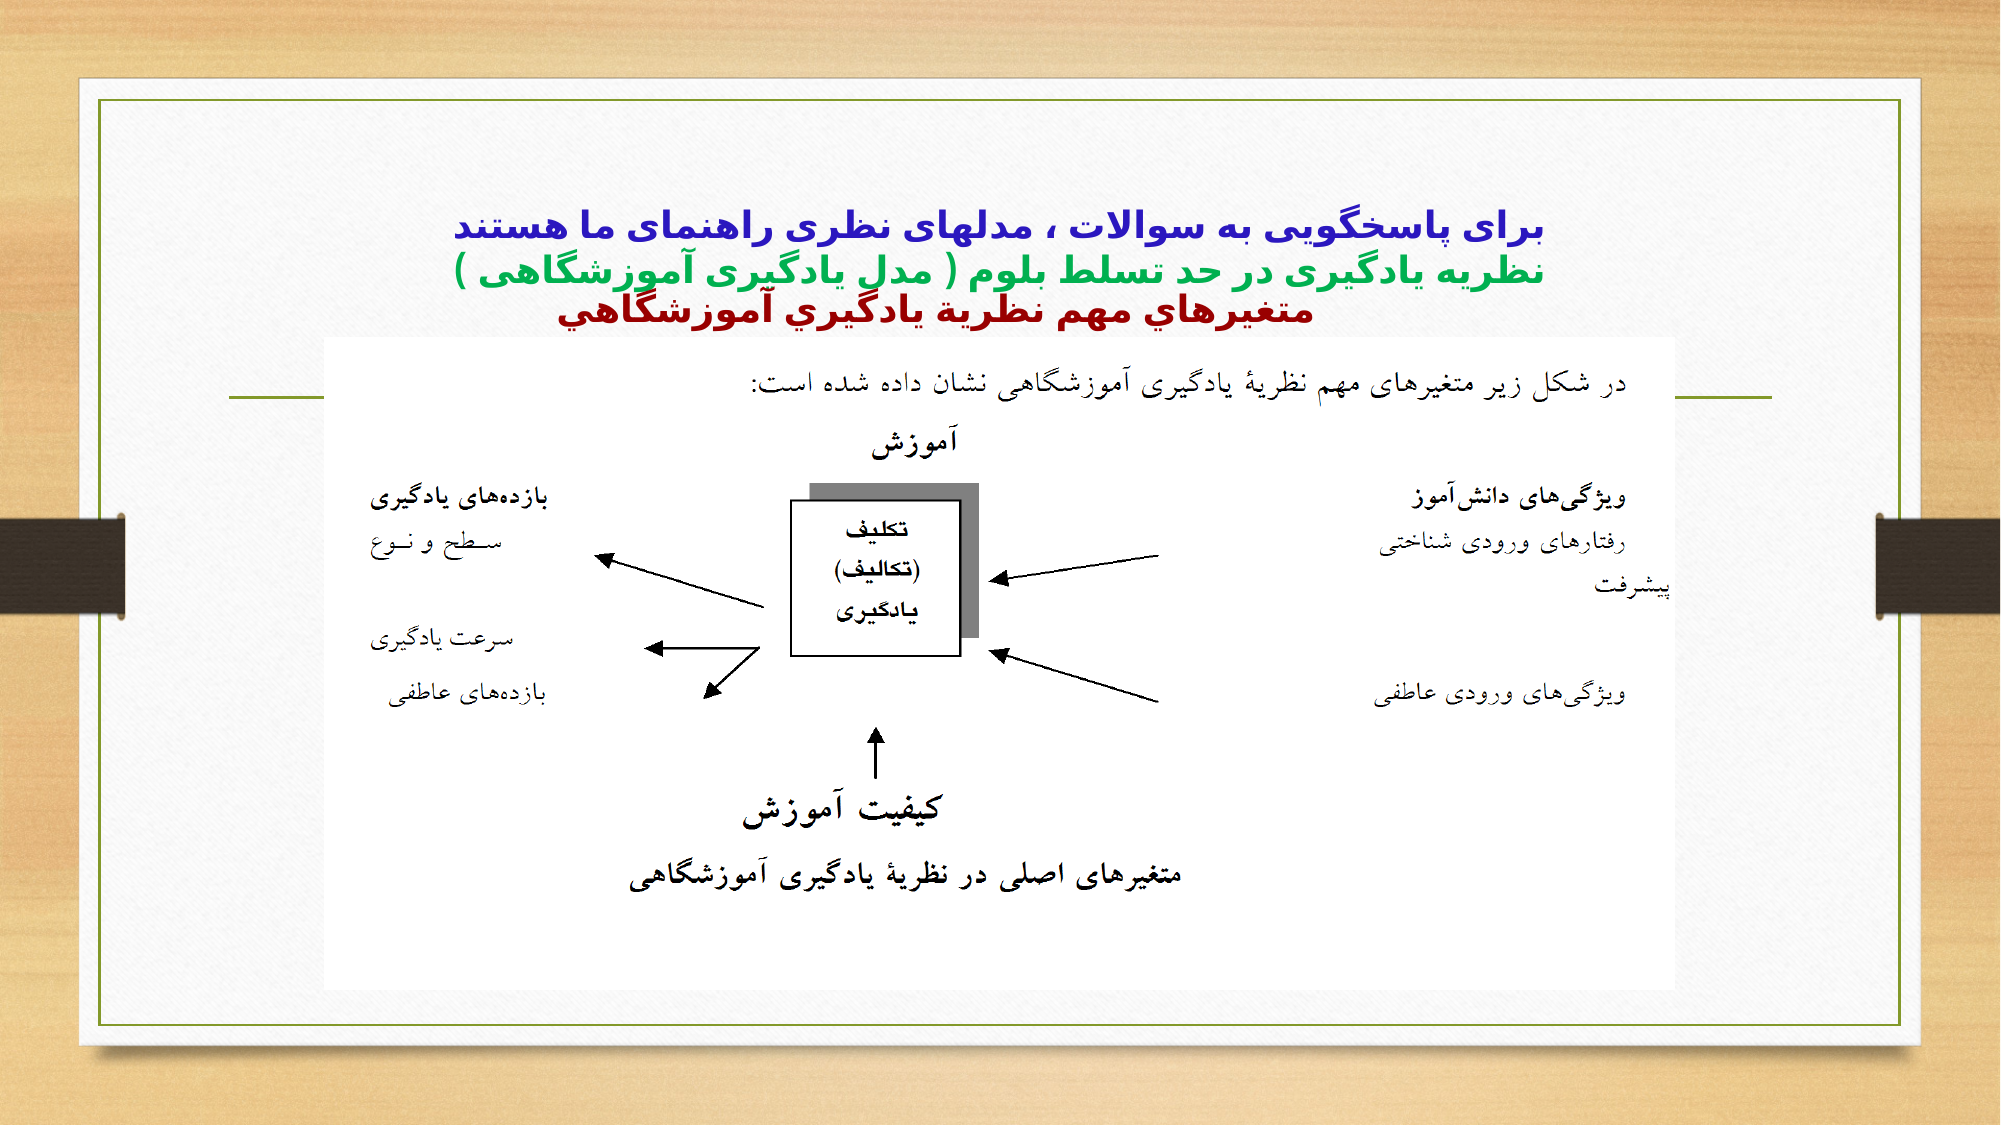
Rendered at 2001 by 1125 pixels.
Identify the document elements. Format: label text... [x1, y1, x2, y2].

text_box متغيرهاي مهم نظرية يادگيري آموزشگاهي [541, 277, 1340, 337]
picture [0, 0, 2001, 1125]
title برای پاسخگویی به سوالات ، مدلهای نظری راهنمای ما هستند نظریه یادگیری در حد تسلط بلوم ( مدل یادگیری آموزشگاهی ) [212, 161, 1788, 375]
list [324, 337, 1676, 990]
